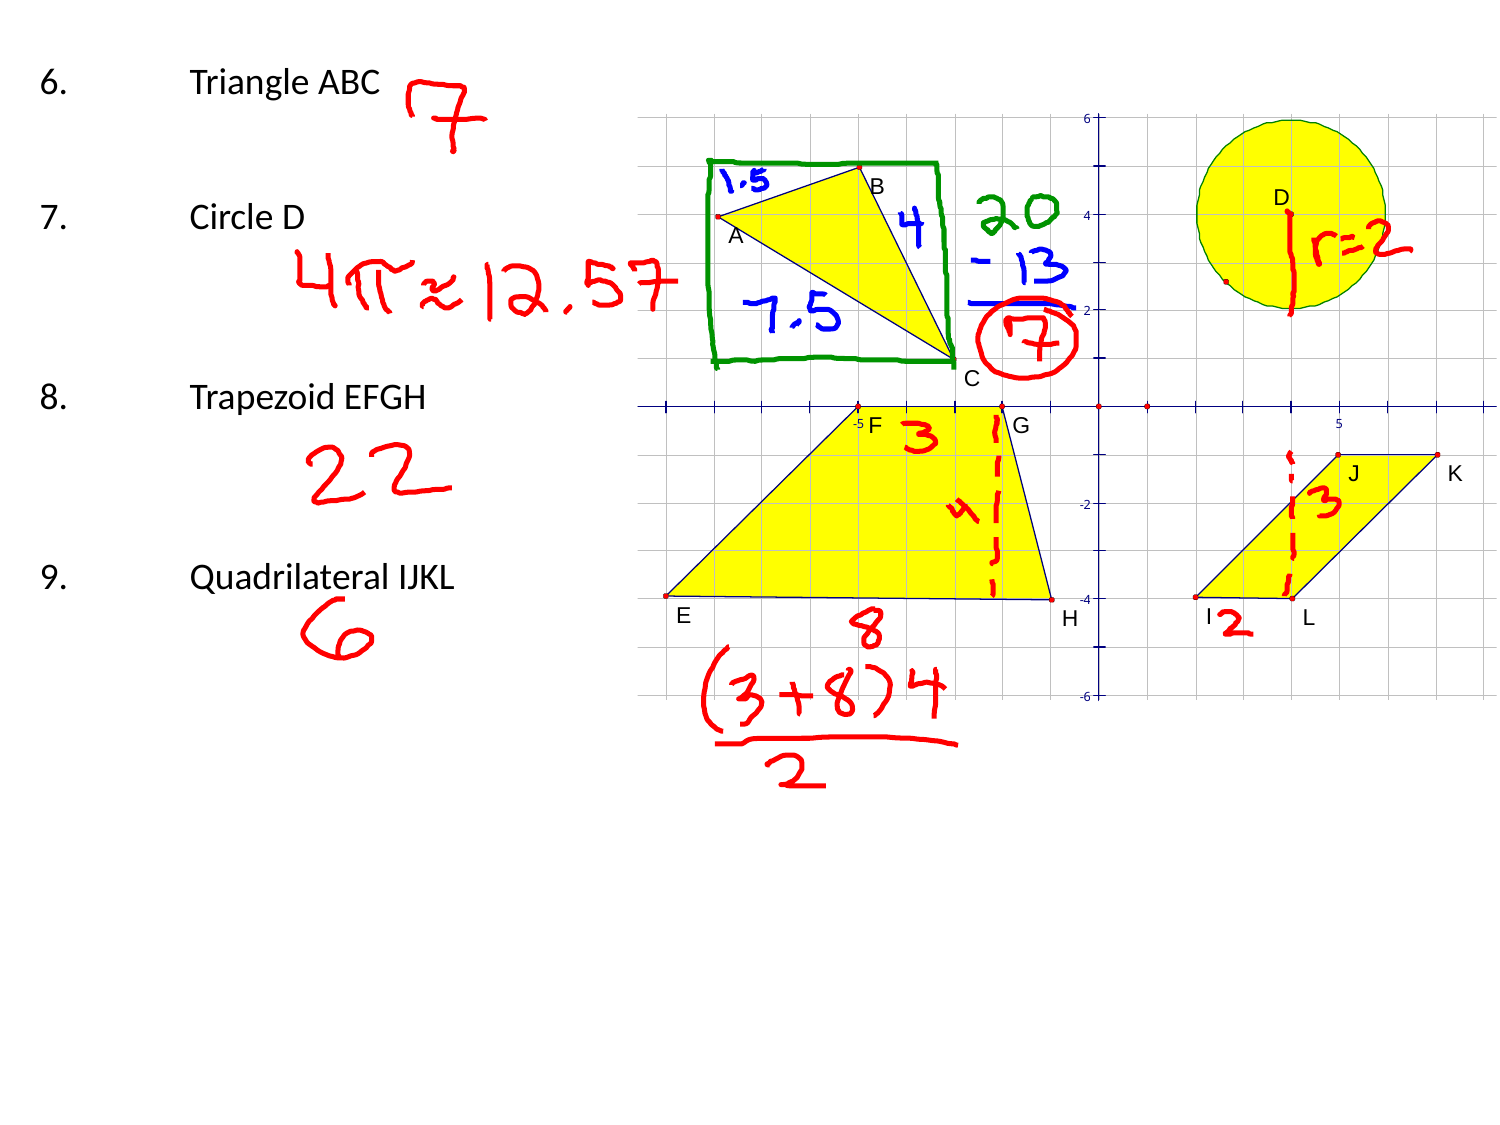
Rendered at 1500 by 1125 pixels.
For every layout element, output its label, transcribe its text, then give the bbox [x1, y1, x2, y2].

text_box [296, 250, 330, 288]
text_box [376, 443, 410, 449]
text_box [586, 260, 622, 306]
text_box [327, 253, 337, 307]
text_box [486, 263, 492, 320]
text_box [565, 305, 571, 313]
text_box [407, 80, 466, 153]
picture [637, 112, 1497, 702]
text_box [837, 711, 854, 716]
text_box 6. Triangle ABC 7. Circle D 8. Trapezoid EFGH 9. Quadrilateral IJKL [24, 49, 775, 605]
text_box [377, 274, 391, 314]
text_box [703, 711, 725, 732]
text_box [714, 736, 959, 747]
text_box [357, 282, 369, 309]
text_box [421, 297, 463, 309]
text_box [737, 711, 759, 725]
text_box [347, 260, 414, 286]
text_box [422, 276, 455, 292]
text_box [432, 117, 487, 122]
text_box [872, 711, 881, 717]
text_box [503, 265, 547, 316]
text_box [766, 754, 826, 787]
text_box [302, 451, 1340, 660]
